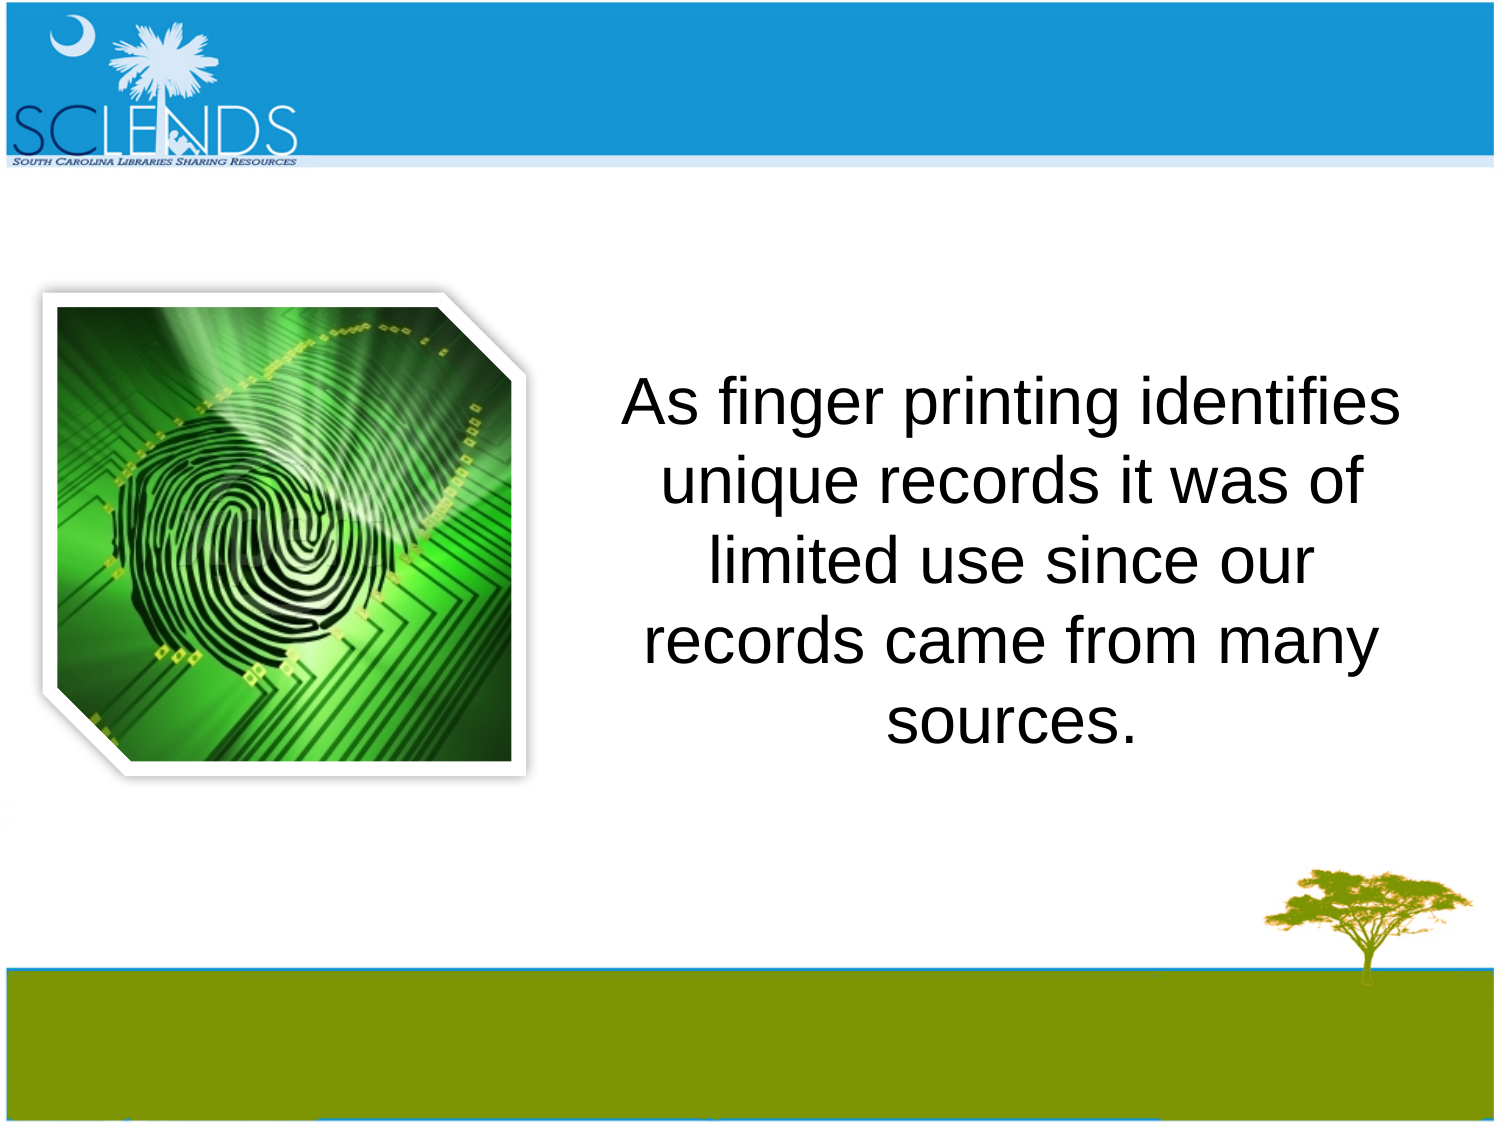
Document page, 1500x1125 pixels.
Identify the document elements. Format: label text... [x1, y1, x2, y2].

subtitle As finger printing identifies unique records it was of limited use since our records came from many sources. [587, 350, 1438, 738]
picture [0, 0, 1500, 1125]
